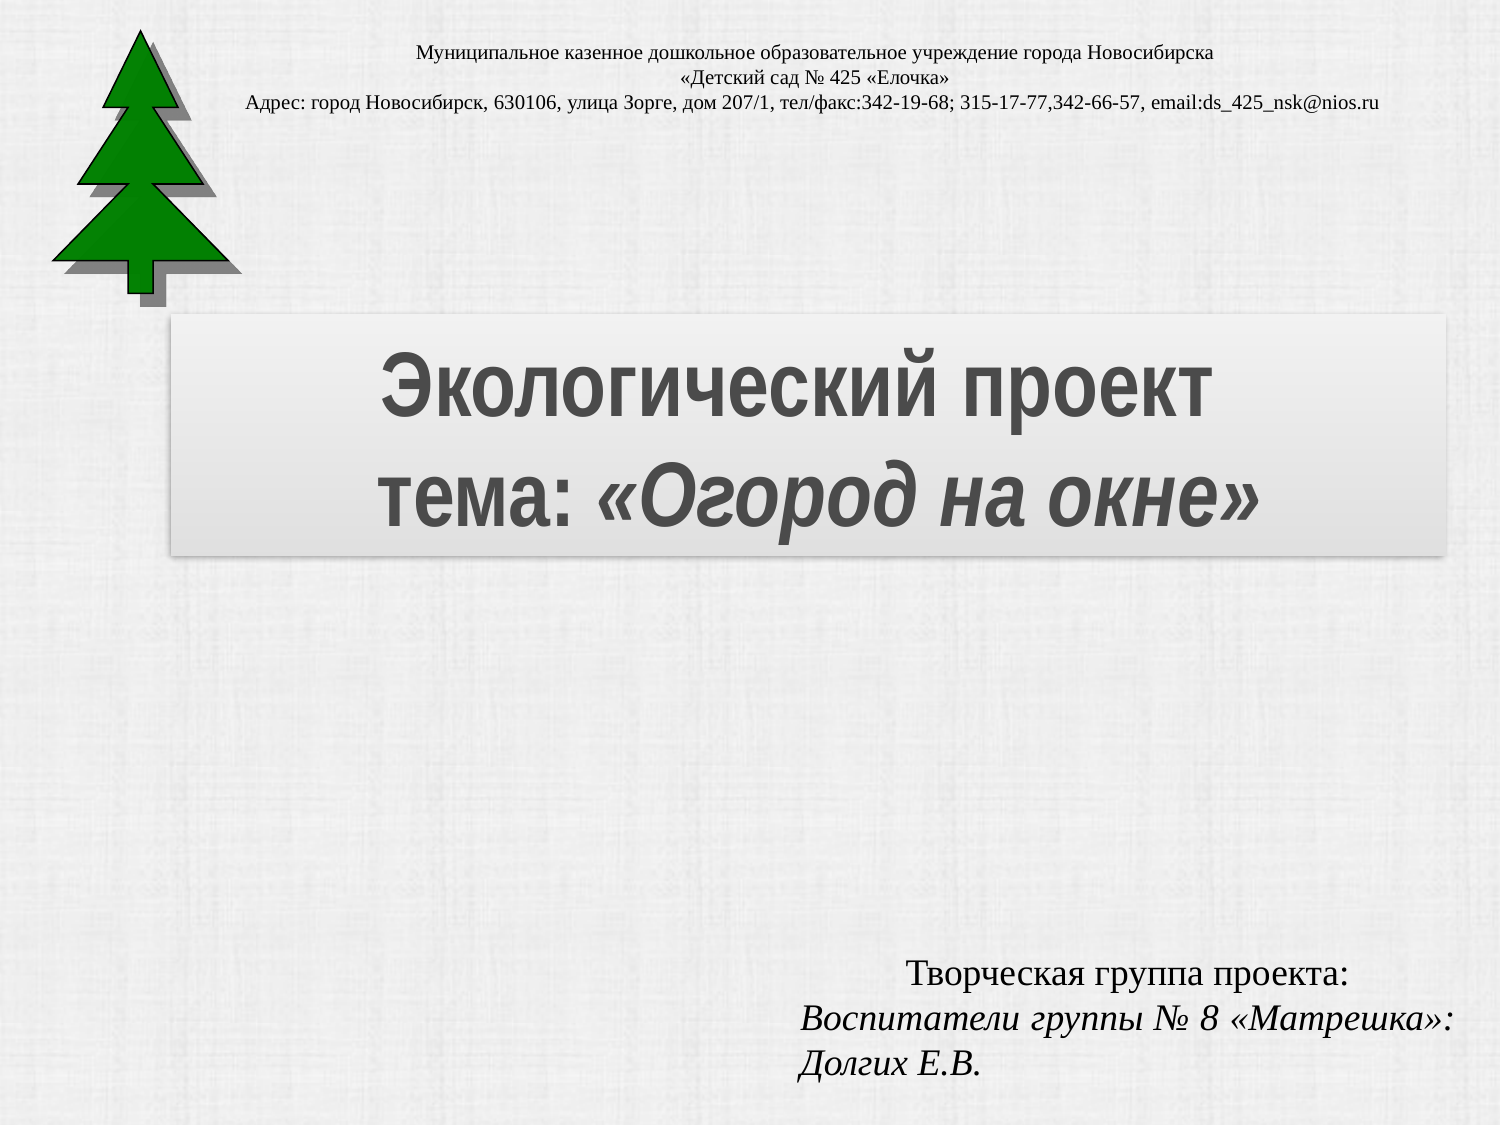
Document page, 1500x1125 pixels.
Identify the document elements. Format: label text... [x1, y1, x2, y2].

text_box [53, 30, 229, 294]
text_box Творческая группа проекта: Воспитатели группы № 8 «Матрешка»: Долгих Е.В. [785, 940, 1471, 1091]
title Экологический проект тема: «Огород на окне» [170, 314, 1447, 556]
text_box Муниципальное казенное дошкольное образовательное учреждение города Новосибирска «Детский сад № 425 «Елочка» Адрес: город Новосибирск, 630106, улица Зорге, дом 207/1, тел/факс:342-19-68; 315-17-77,342-66-57, email:ds_425_nsk@nios.ru [218, 30, 1412, 121]
